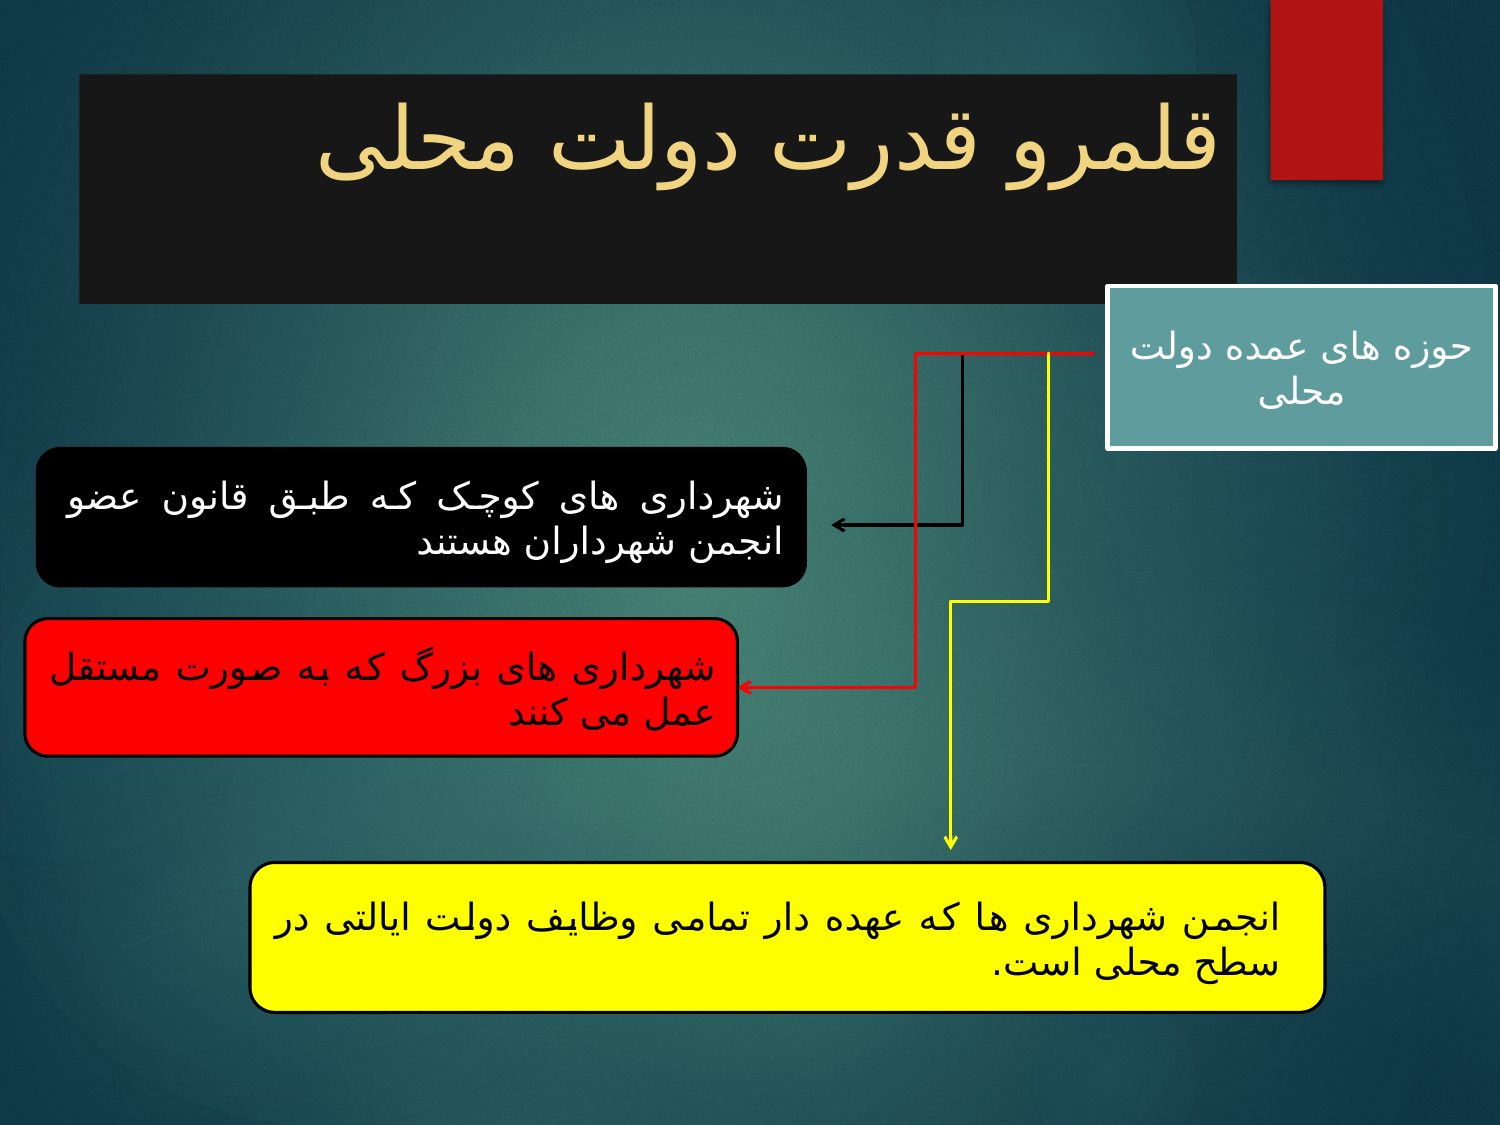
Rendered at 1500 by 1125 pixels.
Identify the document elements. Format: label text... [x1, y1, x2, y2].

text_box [737, 352, 1094, 688]
text_box شهرداری های بزرگ که به صورت مستقل عمل می کنند [23, 617, 740, 758]
text_box حوزه های عمده دولت محلی [1105, 284, 1498, 451]
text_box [750, 552, 1249, 651]
title قلمرو قدرت دولت محلی [79, 74, 1237, 304]
text_box انجمن شهرداری ها که عهده دار تمامی وظایف دولت ایالتی در سطح محلی است. [248, 860, 1327, 1015]
text_box شهرداری های کوچک که طبق قانون عضو انجمن شهرداران هستند [35, 446, 731, 588]
